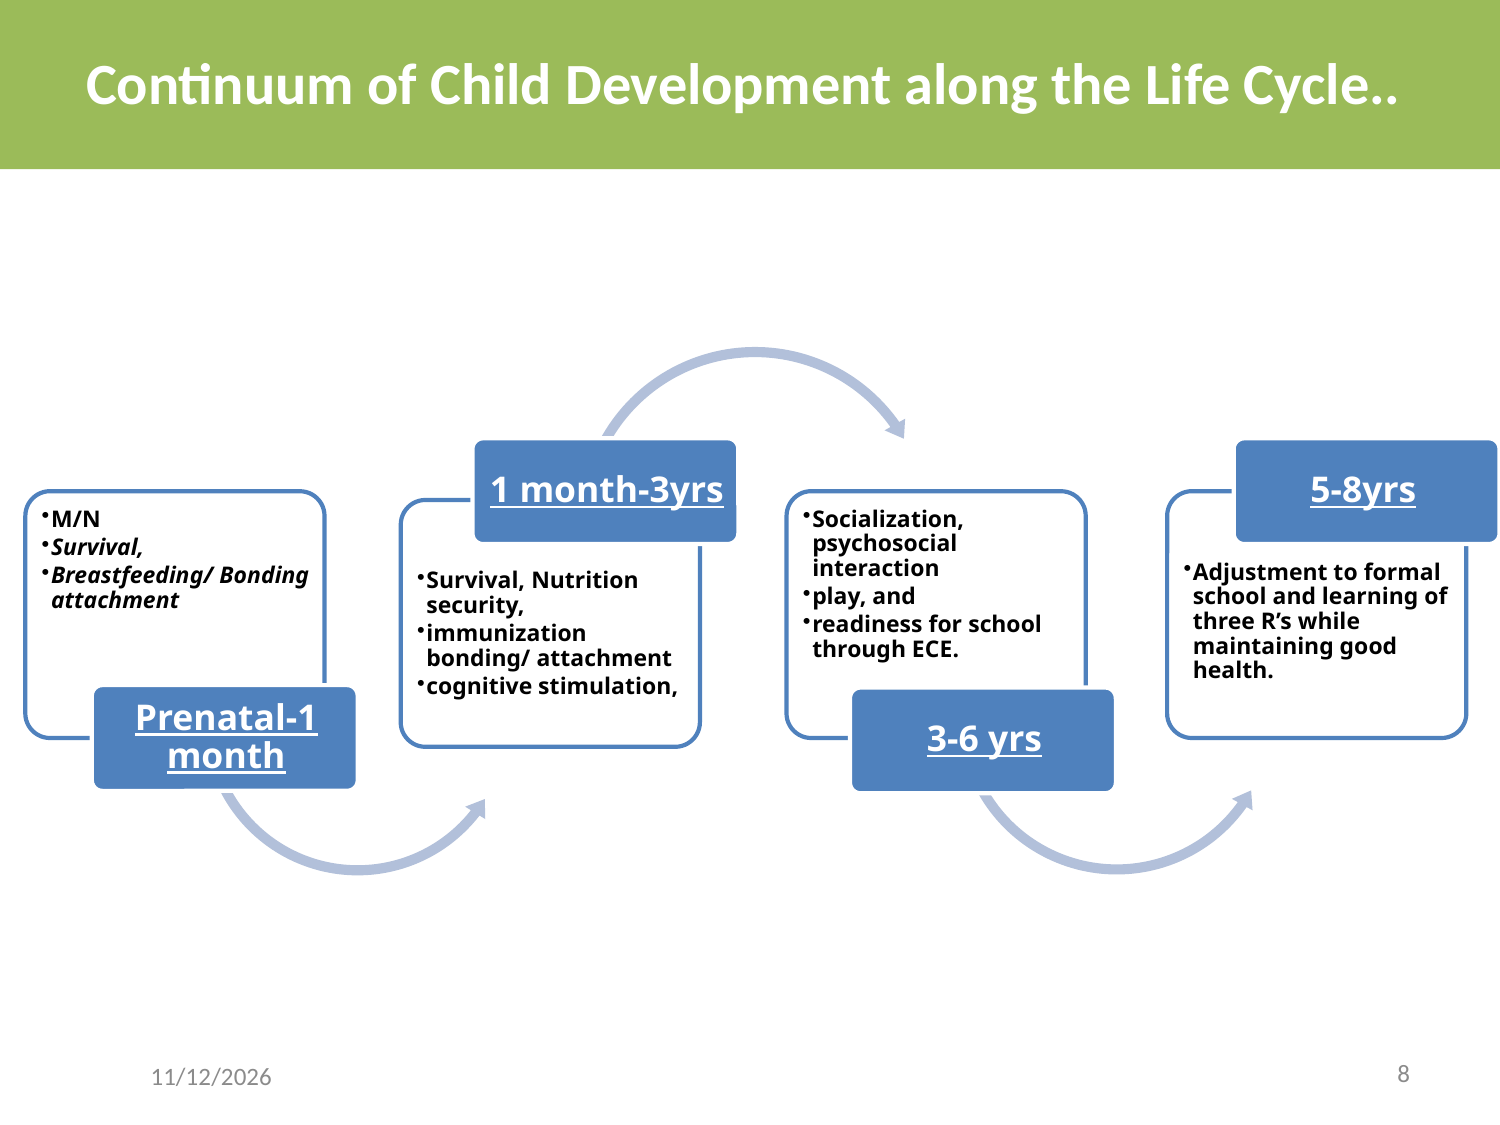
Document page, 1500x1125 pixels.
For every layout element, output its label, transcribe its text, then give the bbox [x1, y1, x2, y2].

slide_number 8 [1074, 1042, 1425, 1103]
text_box Continuum of Child Development along the Life Cycle.. [0, 0, 1500, 170]
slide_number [135, 1025, 449, 1125]
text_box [24, 228, 1500, 1001]
